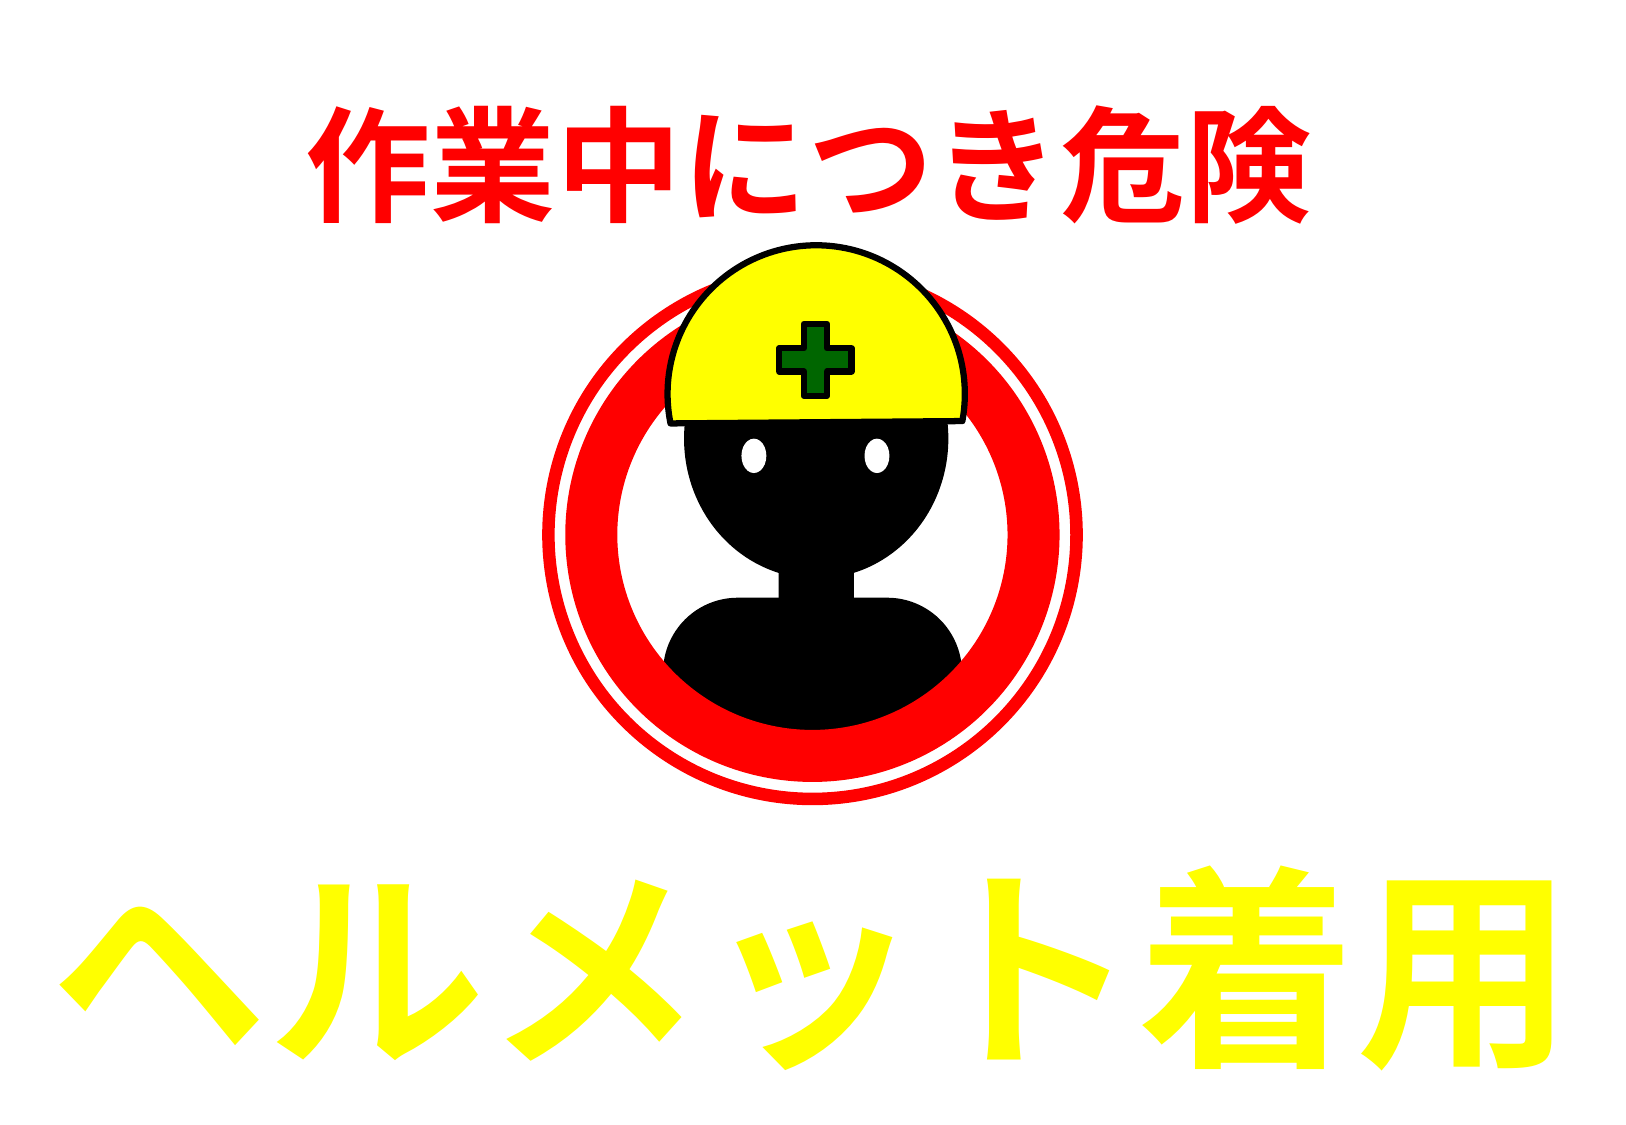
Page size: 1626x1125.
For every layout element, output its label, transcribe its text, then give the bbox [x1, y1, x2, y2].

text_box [541, 245, 1084, 806]
text_box ヘルメット着用 [0, 826, 1625, 1101]
text_box 作業中につき危険 [0, 80, 1625, 246]
